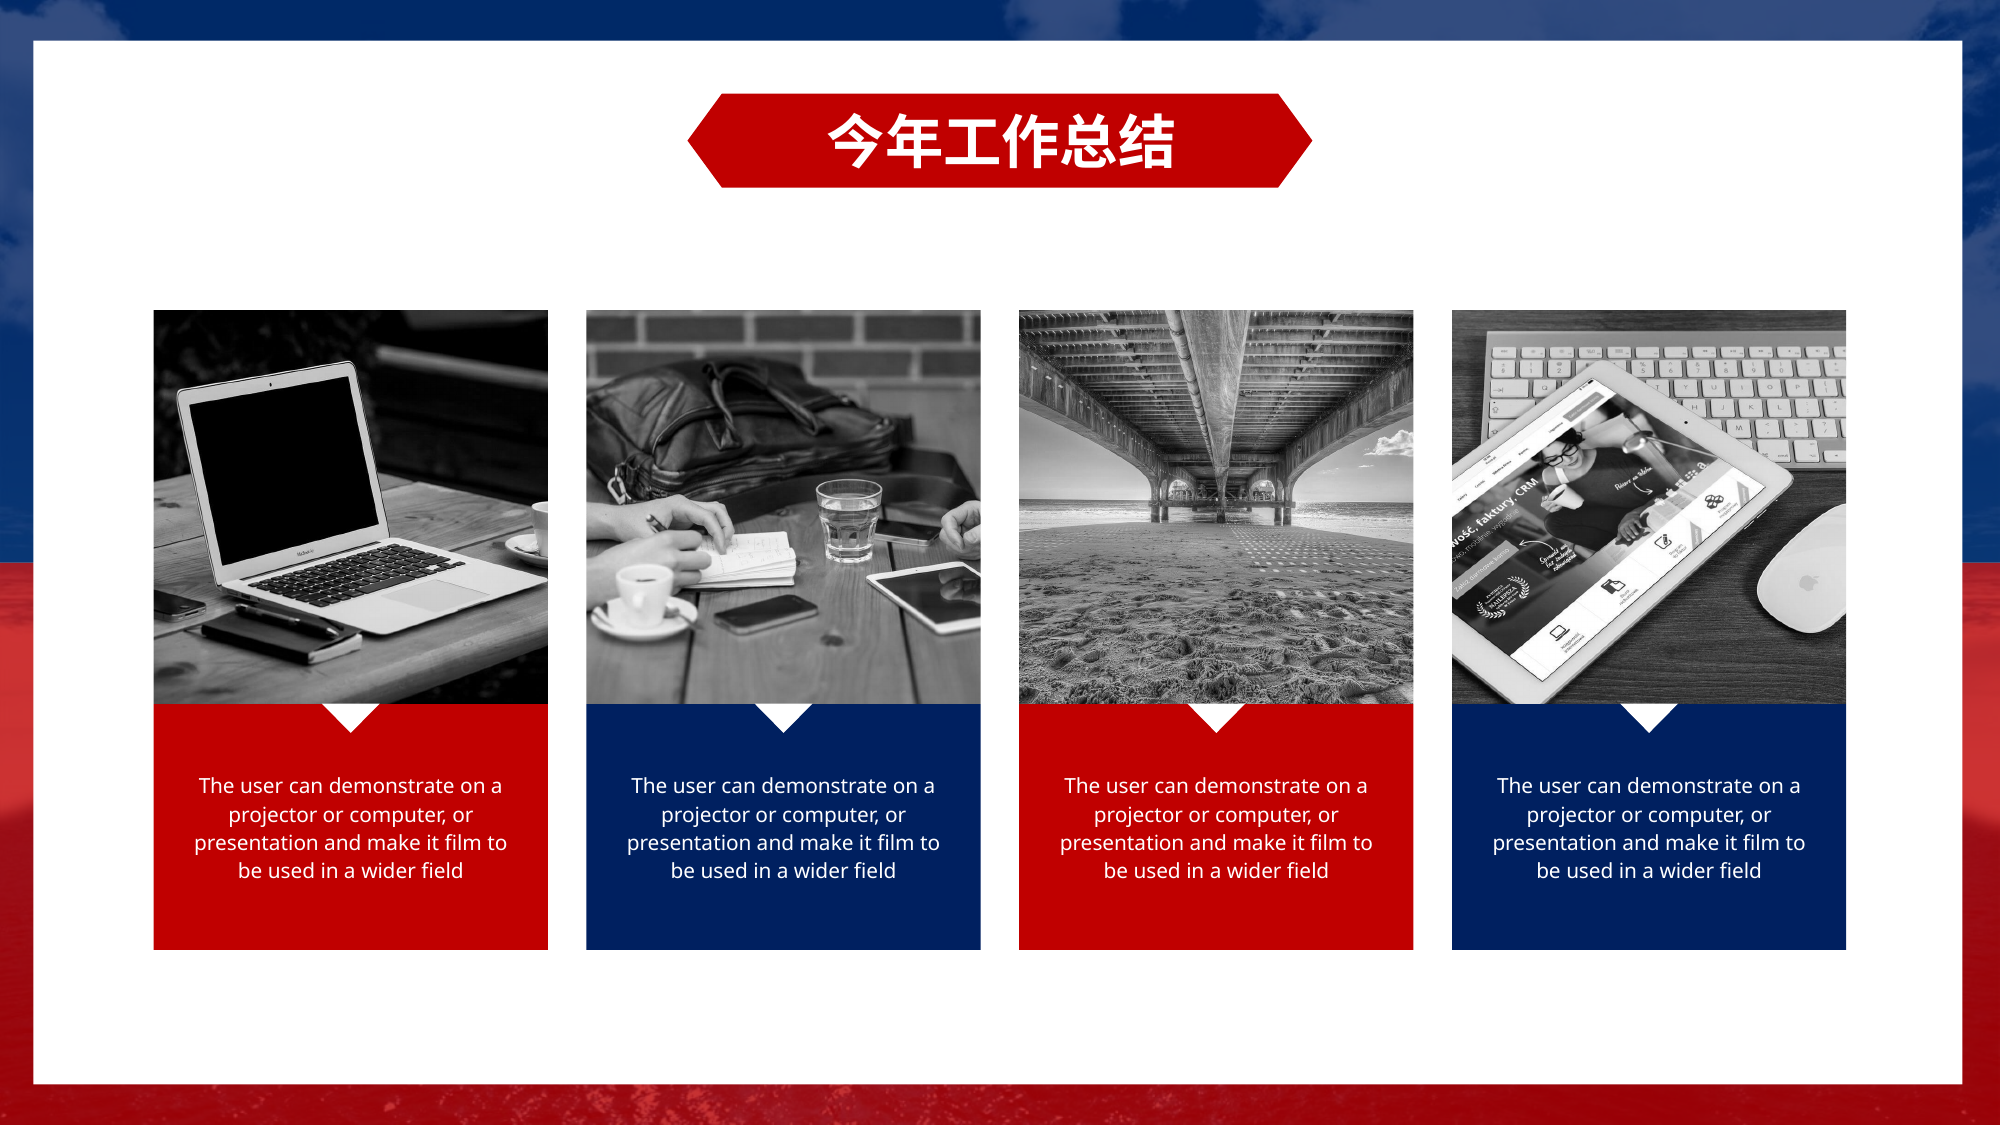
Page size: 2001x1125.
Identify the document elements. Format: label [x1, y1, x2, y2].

text_box [687, 93, 1313, 188]
text_box [1019, 310, 1414, 950]
text_box [586, 310, 981, 950]
text_box [1452, 310, 1847, 950]
text_box [153, 310, 548, 950]
